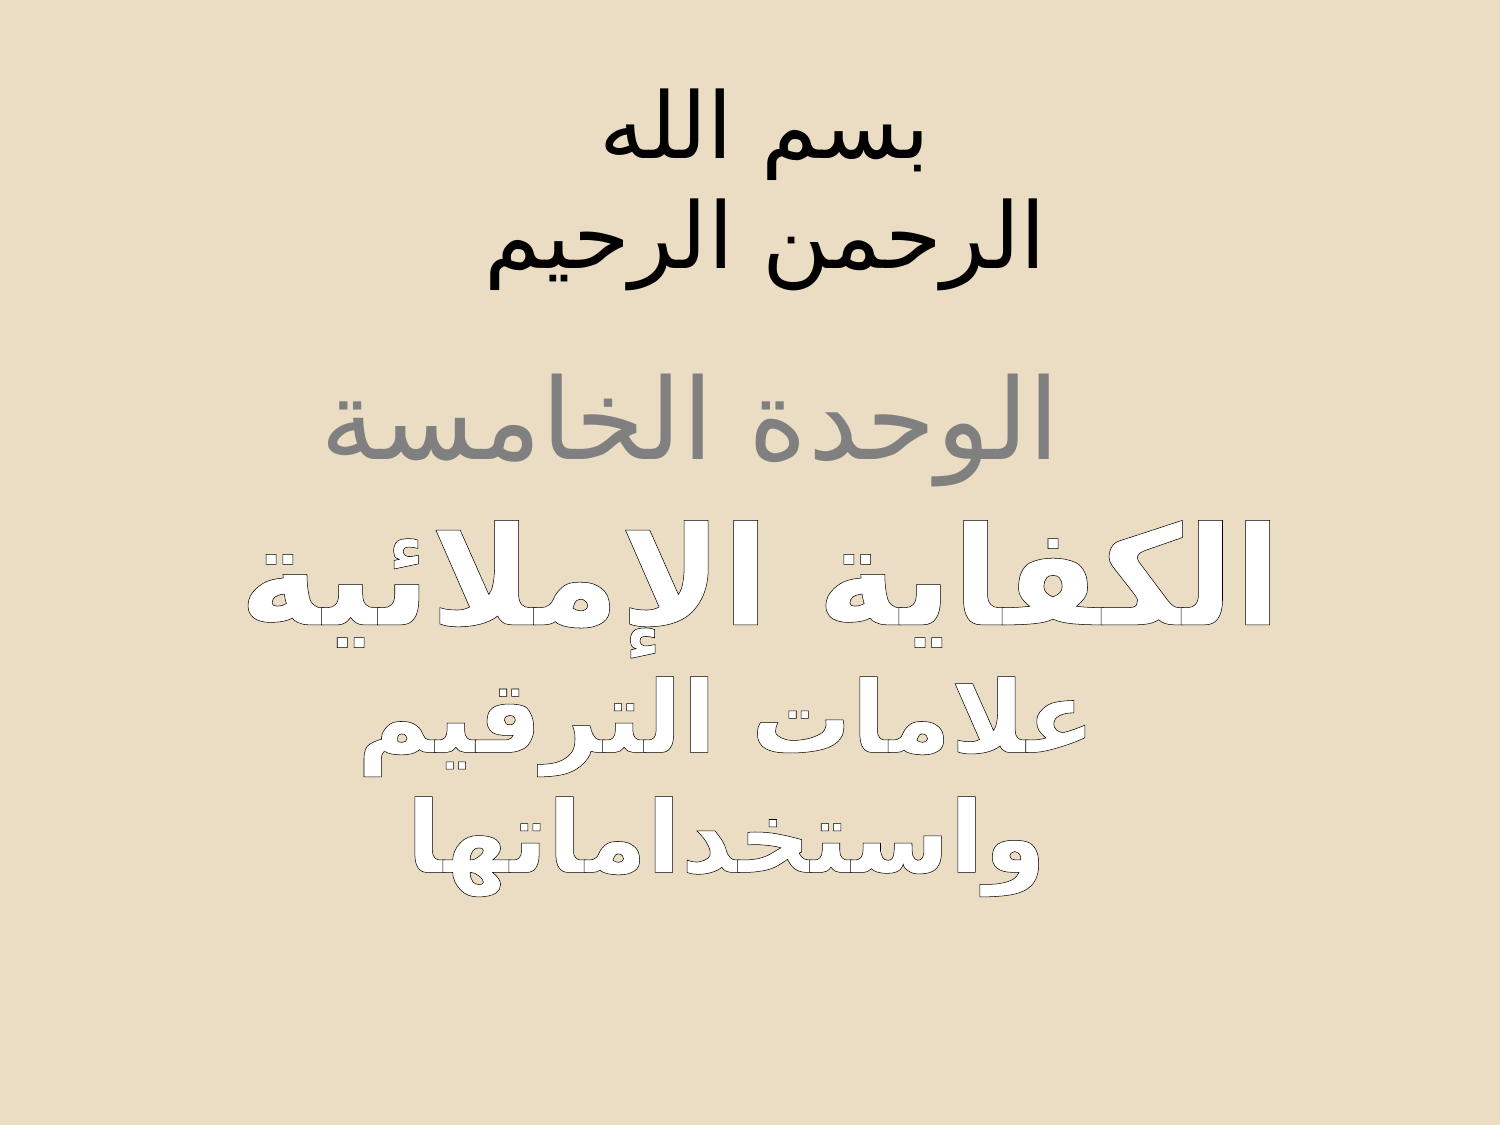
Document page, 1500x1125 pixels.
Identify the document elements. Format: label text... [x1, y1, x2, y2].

text_box بسم الله الرحمن الرحيم [454, 59, 1076, 295]
text_box الكفاية الإملائية [223, 479, 1298, 660]
text_box علامات الترقيم واستخداماتها [301, 645, 1152, 900]
text_box الوحدة الخامسة [305, 339, 1076, 479]
